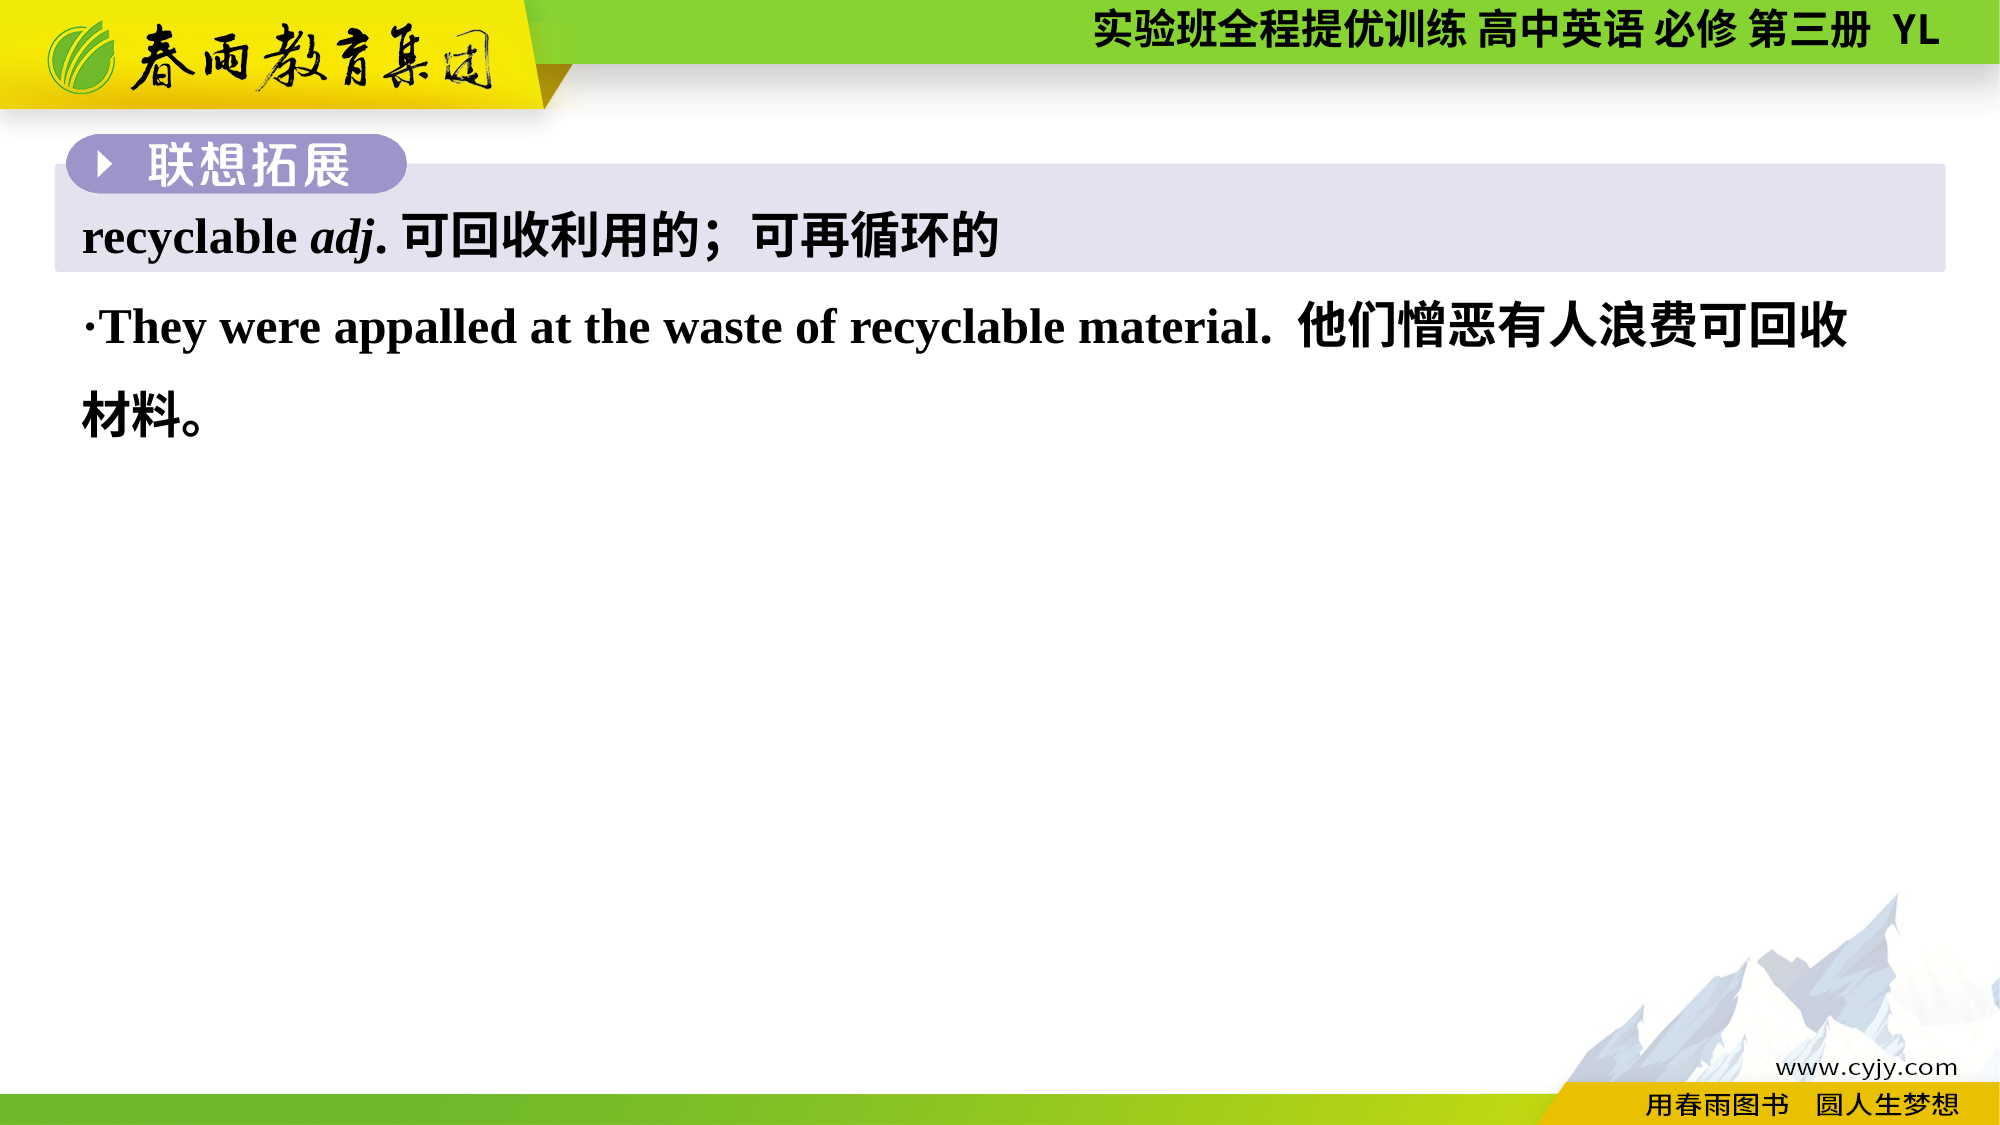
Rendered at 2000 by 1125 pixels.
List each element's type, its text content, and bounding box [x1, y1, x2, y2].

list recyclable adj.可回收利用的；可再循环的 ·They were appalled at the waste of recyclable material. 他们憎恶有人浪费可回收 材料。 [66, 165, 1952, 442]
picture [0, 0, 2000, 1125]
text_box [54, 163, 66, 272]
